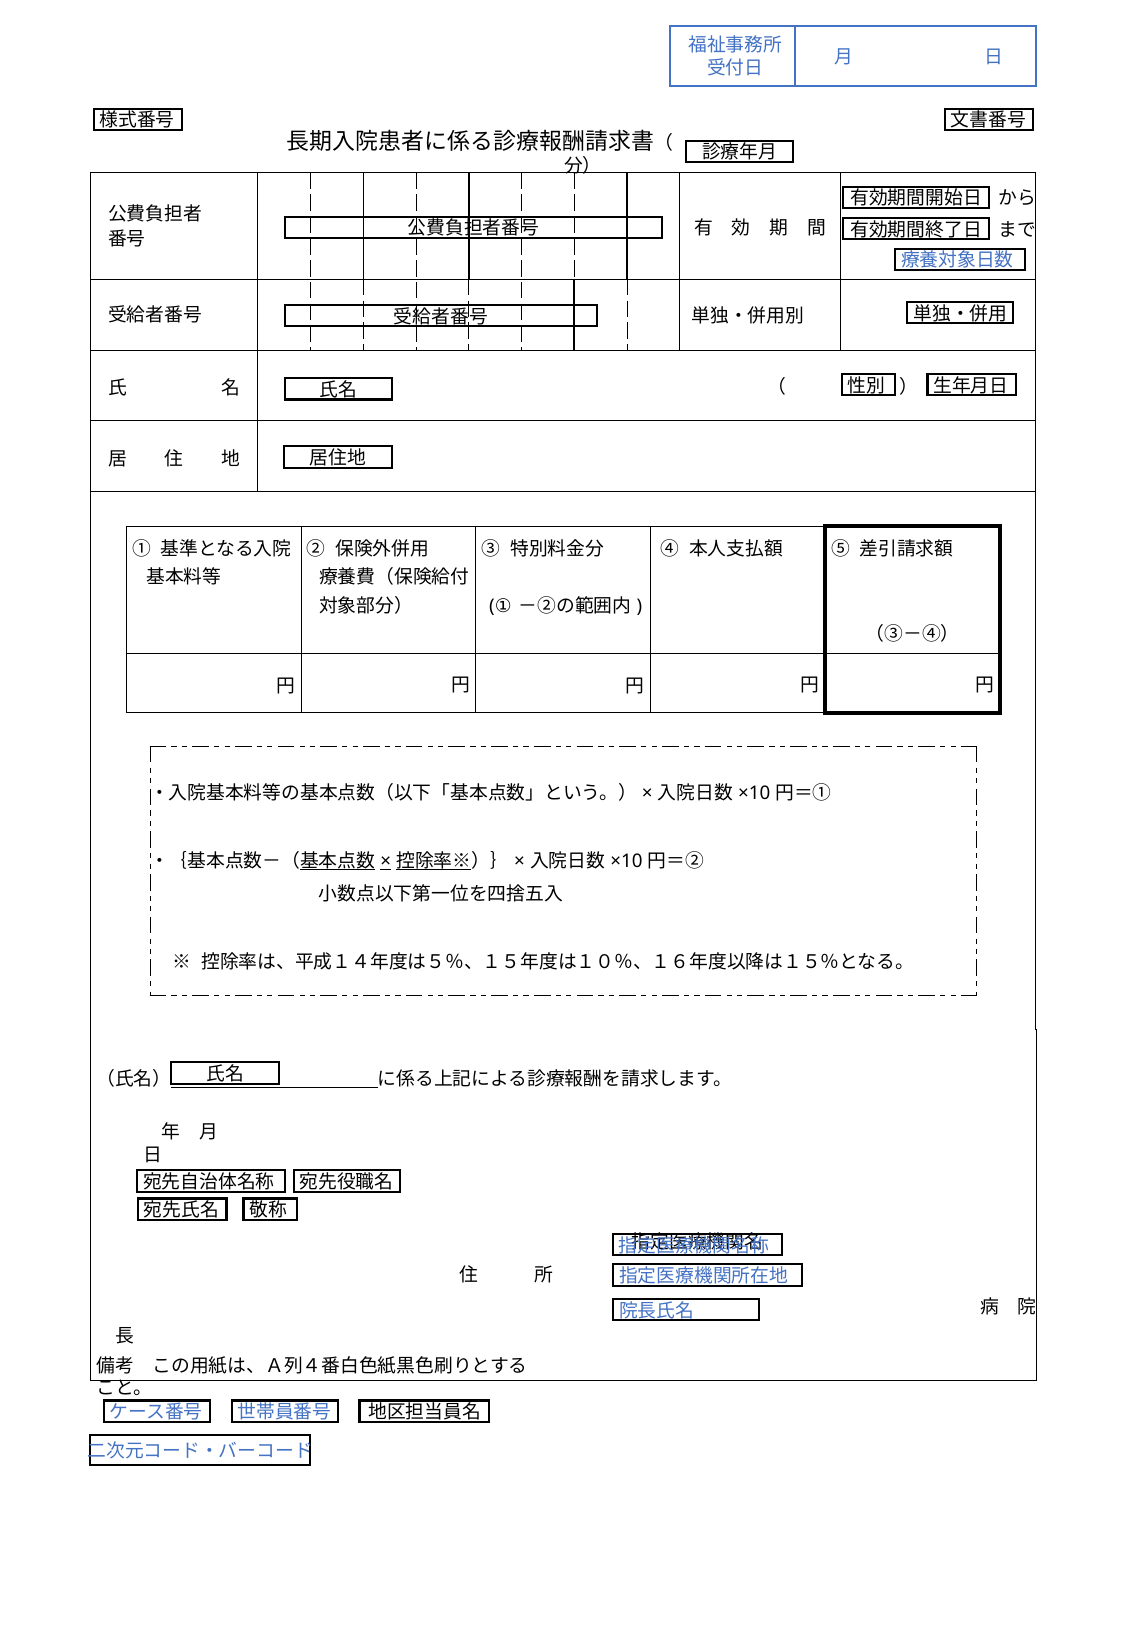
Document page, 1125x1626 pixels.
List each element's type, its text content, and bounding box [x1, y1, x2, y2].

table_cell [416, 327, 469, 350]
table_header ④ 本人支払額 [651, 527, 823, 653]
text_box 地区担当員名 [358, 1399, 490, 1423]
table_cell [258, 492, 1035, 1030]
table_header [574, 184, 626, 216]
text_box 長期入院患者に係る診療報酬請求書（ 分） [263, 119, 865, 184]
table_header [364, 184, 416, 216]
table_cell [258, 421, 1035, 491]
text_box 指定医療機関所在地 [612, 1263, 803, 1287]
text_box 生年月日 [926, 373, 1017, 396]
table_cell （ ） [258, 351, 1035, 420]
table_cell [311, 327, 363, 350]
text_box 受給者番号 [284, 304, 598, 327]
table_header [311, 184, 363, 216]
text_box 有効期間終了日 [842, 217, 990, 240]
text_box 療養対象日数 [894, 248, 1026, 271]
table_header [522, 184, 574, 216]
text_box 宛先自治体名称 [136, 1169, 286, 1193]
table_header 有 効 期 間 [680, 184, 840, 279]
text_box 診療年月 [685, 140, 794, 163]
table_cell 円 [127, 654, 301, 712]
table_cell [91, 492, 258, 1030]
text_box 二次元コード・バーコード [89, 1434, 311, 1466]
table_header 公費負担者 番号 [91, 173, 257, 279]
table_cell [363, 280, 416, 304]
table_header [574, 239, 626, 279]
table_header [522, 239, 574, 279]
table_header （氏名） に係る上記による診療報酬を請求します。 指定医療機関名 住 所 病 院 長 [91, 1030, 1036, 1380]
table_cell [416, 280, 469, 304]
text_box 宛先氏名 [137, 1197, 228, 1221]
text_box 宛先役職名 [293, 1169, 401, 1193]
table_cell [469, 327, 522, 350]
table_cell [258, 280, 311, 350]
table_cell [522, 280, 573, 304]
text_box 様式番号 [93, 108, 183, 131]
table_header ・入院基本料等の基本点数（以下「基本点数」という。）×入院日数×10円＝① ・｛基本点数－（基本点数×控除率※）｝×入院日数×10円＝② 小数点以下第一位を四捨五入 ※ 控除率は、平成１４年度は５％、１５年度は１０％、１６年度以降は１５％となる。 [150, 746, 977, 996]
text_box 居住地 [283, 445, 393, 469]
table_header ① 基準となる入院 基本料等 [127, 527, 301, 653]
text_box 院長氏名 [612, 1298, 760, 1321]
table_header [470, 239, 522, 279]
text_box 氏名 [284, 377, 393, 401]
text_box 氏名 [170, 1061, 280, 1085]
text_box 世帯員番号 [231, 1399, 339, 1423]
table_header から まで [841, 173, 1035, 279]
table_cell 受給者番号 [91, 280, 257, 350]
table_cell 円 [476, 654, 650, 712]
text_box 性別 [841, 373, 896, 396]
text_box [669, 25, 1037, 86]
table_cell 円 [302, 654, 475, 712]
text_box 指定医療機関名称 [612, 1233, 783, 1256]
table_cell [627, 280, 679, 350]
table_header ⑤ 差引請求額 （③－④） [827, 528, 998, 653]
table_header [364, 239, 416, 279]
table_cell [363, 327, 416, 350]
table_cell [311, 280, 363, 304]
table_header [311, 239, 363, 279]
text_box 敬称 [242, 1197, 298, 1221]
text_box 有効期間開始日 [842, 186, 990, 209]
text_box 年 月 日 [136, 1131, 244, 1154]
table_cell [522, 327, 573, 350]
table_cell [469, 280, 522, 304]
text_box 備考 この用紙は、Ａ列４番白色紙黒色刷りとすること。 [89, 1364, 552, 1388]
table_cell 単独・併用別 [680, 280, 840, 350]
table_header [416, 239, 468, 279]
text_box ケース番号 [103, 1399, 211, 1423]
text_box 公費負担者番号 [284, 216, 663, 239]
table_cell 氏 名 [91, 351, 257, 420]
table_header ② 保険外併用 療養費（保険給付 対象部分） [302, 527, 475, 653]
table_cell 円 [827, 654, 998, 711]
table_header [470, 184, 522, 216]
text_box 文書番号 [944, 108, 1034, 131]
table_cell [841, 280, 1035, 350]
table_header [258, 173, 311, 279]
table_cell [575, 280, 627, 350]
table_header [628, 184, 679, 279]
table_cell 円 [651, 654, 823, 712]
text_box 単独・併用 [906, 301, 1014, 324]
table_header ③ 特別料金分 (①－②の範囲内) [476, 527, 650, 653]
table_header [416, 184, 468, 216]
table_cell 居 住 地 [91, 421, 257, 491]
